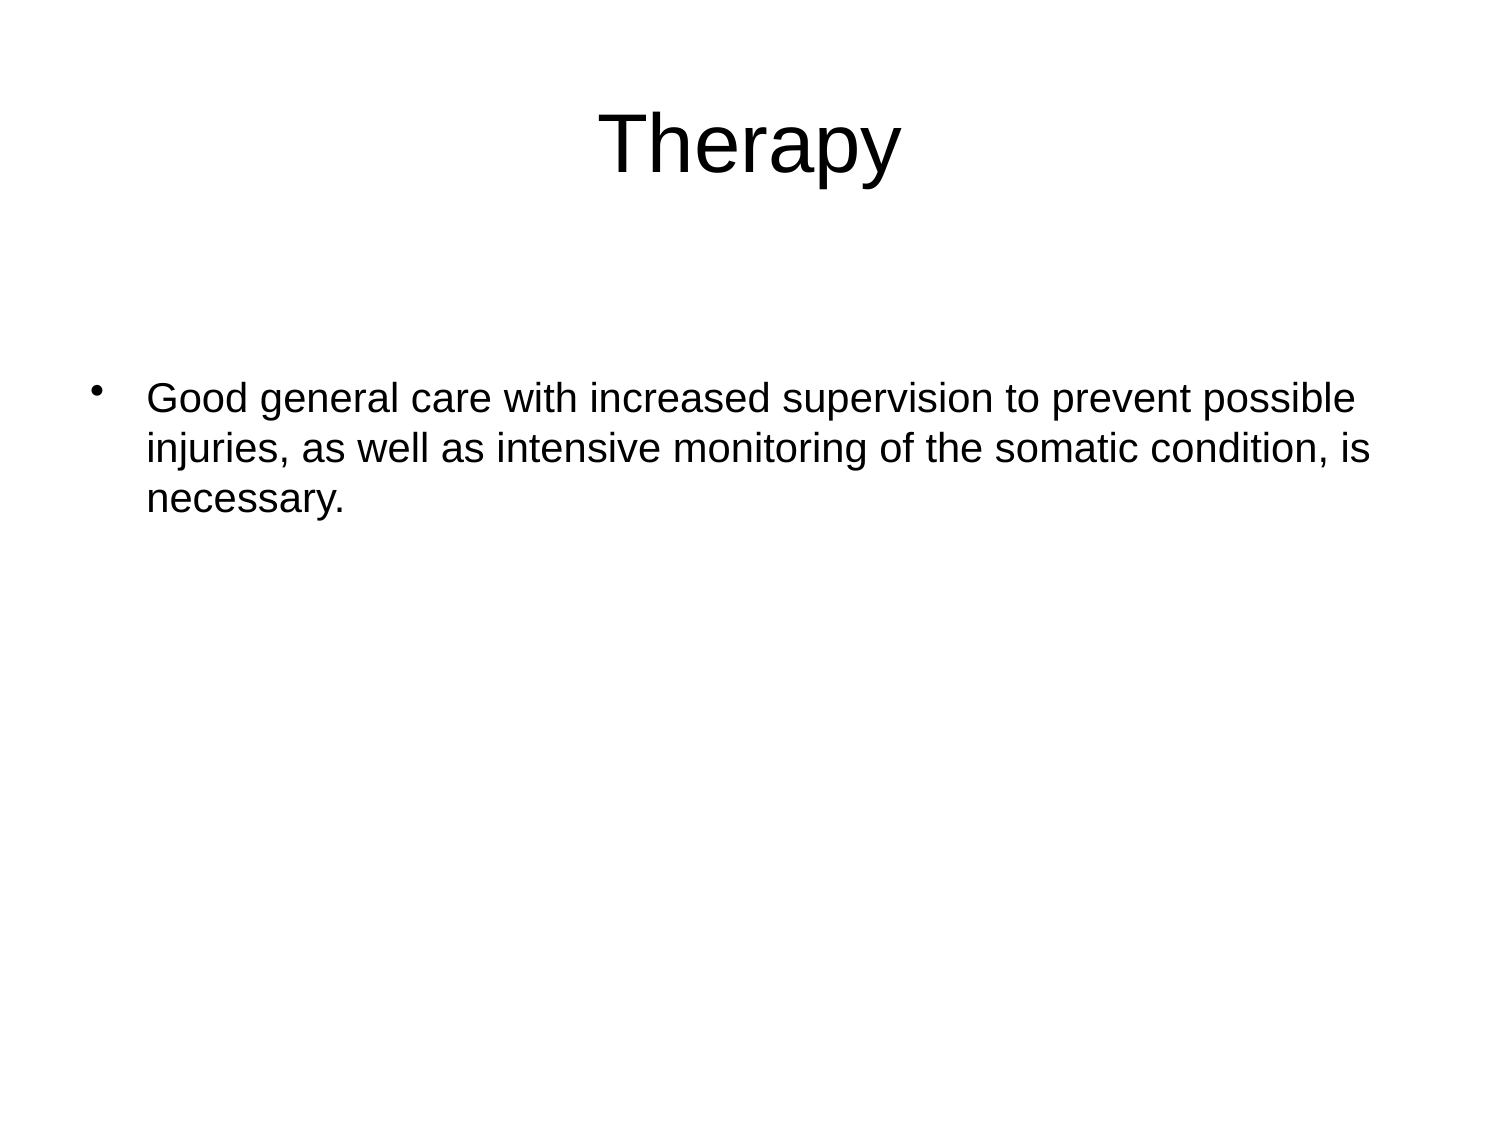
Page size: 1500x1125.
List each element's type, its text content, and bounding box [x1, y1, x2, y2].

title Therapy [75, 45, 1425, 233]
list Good general care with increased supervision to prevent possible injuries, as well as intensive monitoring of the somatic condition, is necessary. [75, 363, 1425, 868]
